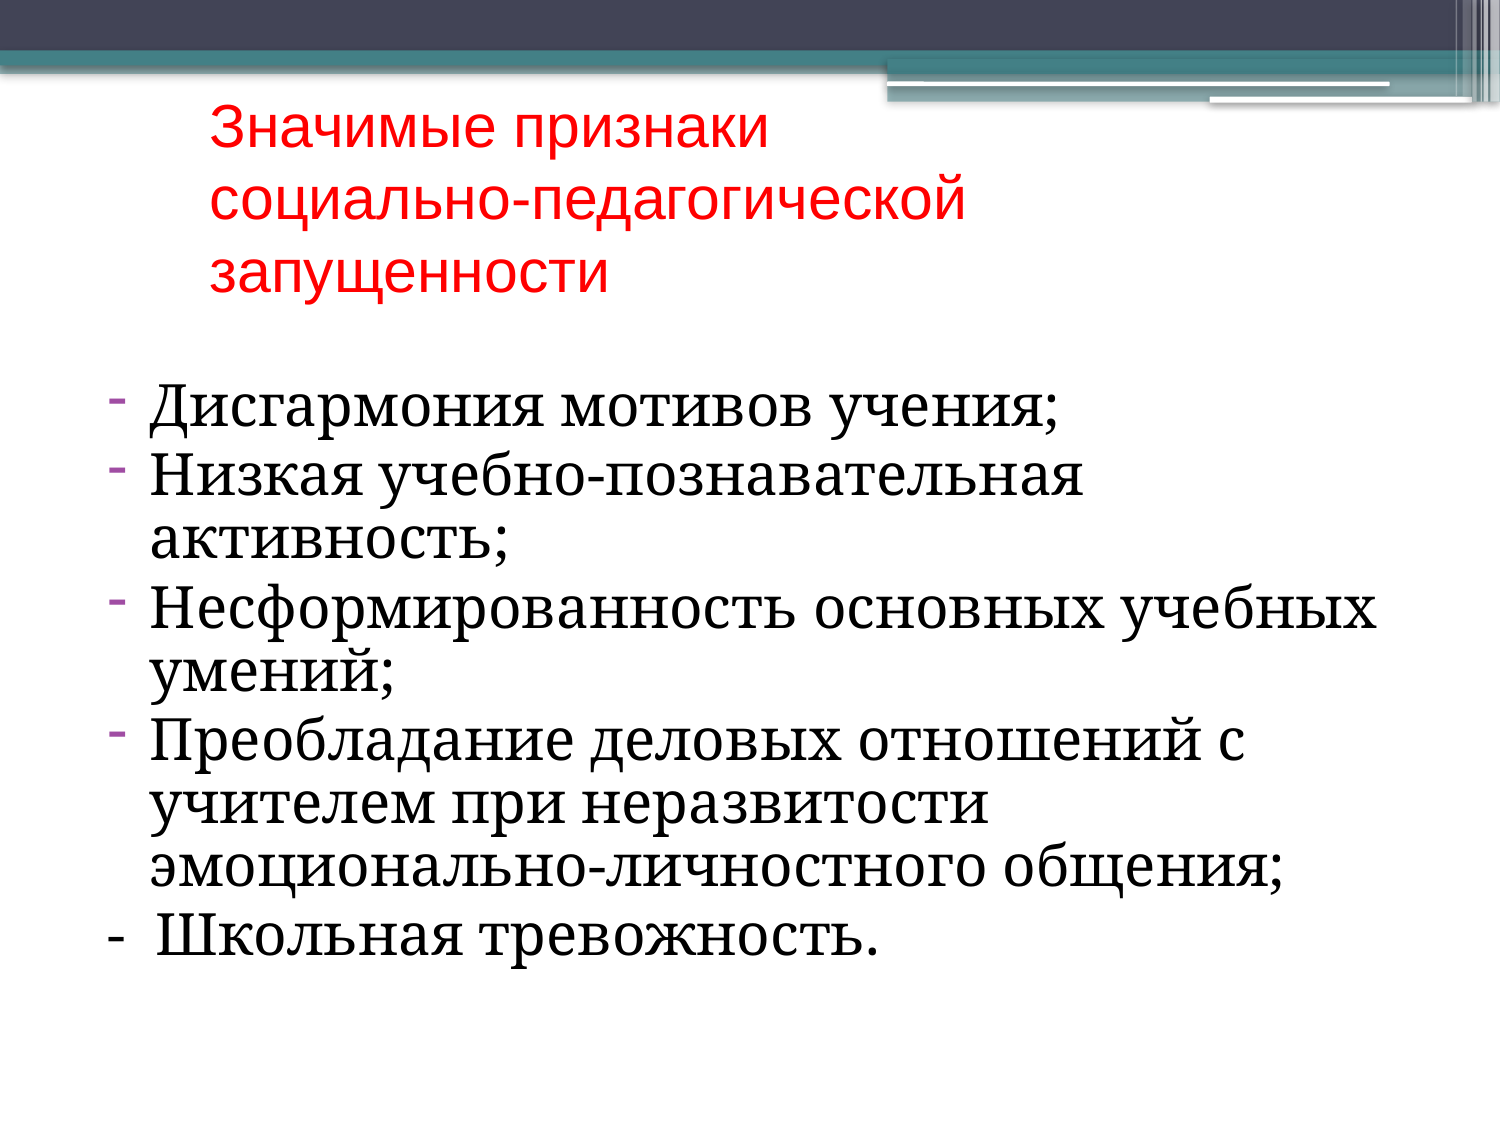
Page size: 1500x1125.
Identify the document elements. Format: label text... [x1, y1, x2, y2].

title Значимые признаки социально-педагогической запущенности запущенности: [194, 78, 1276, 314]
list Дисгармония мотивов учения; Низкая учебно-познавательная активность; Несформированность основных учебных умений; Преобладание деловых отношений с учителем при неразвитости эмоционально-личностного общения; - Школьная тревожность. [75, 368, 1425, 1079]
